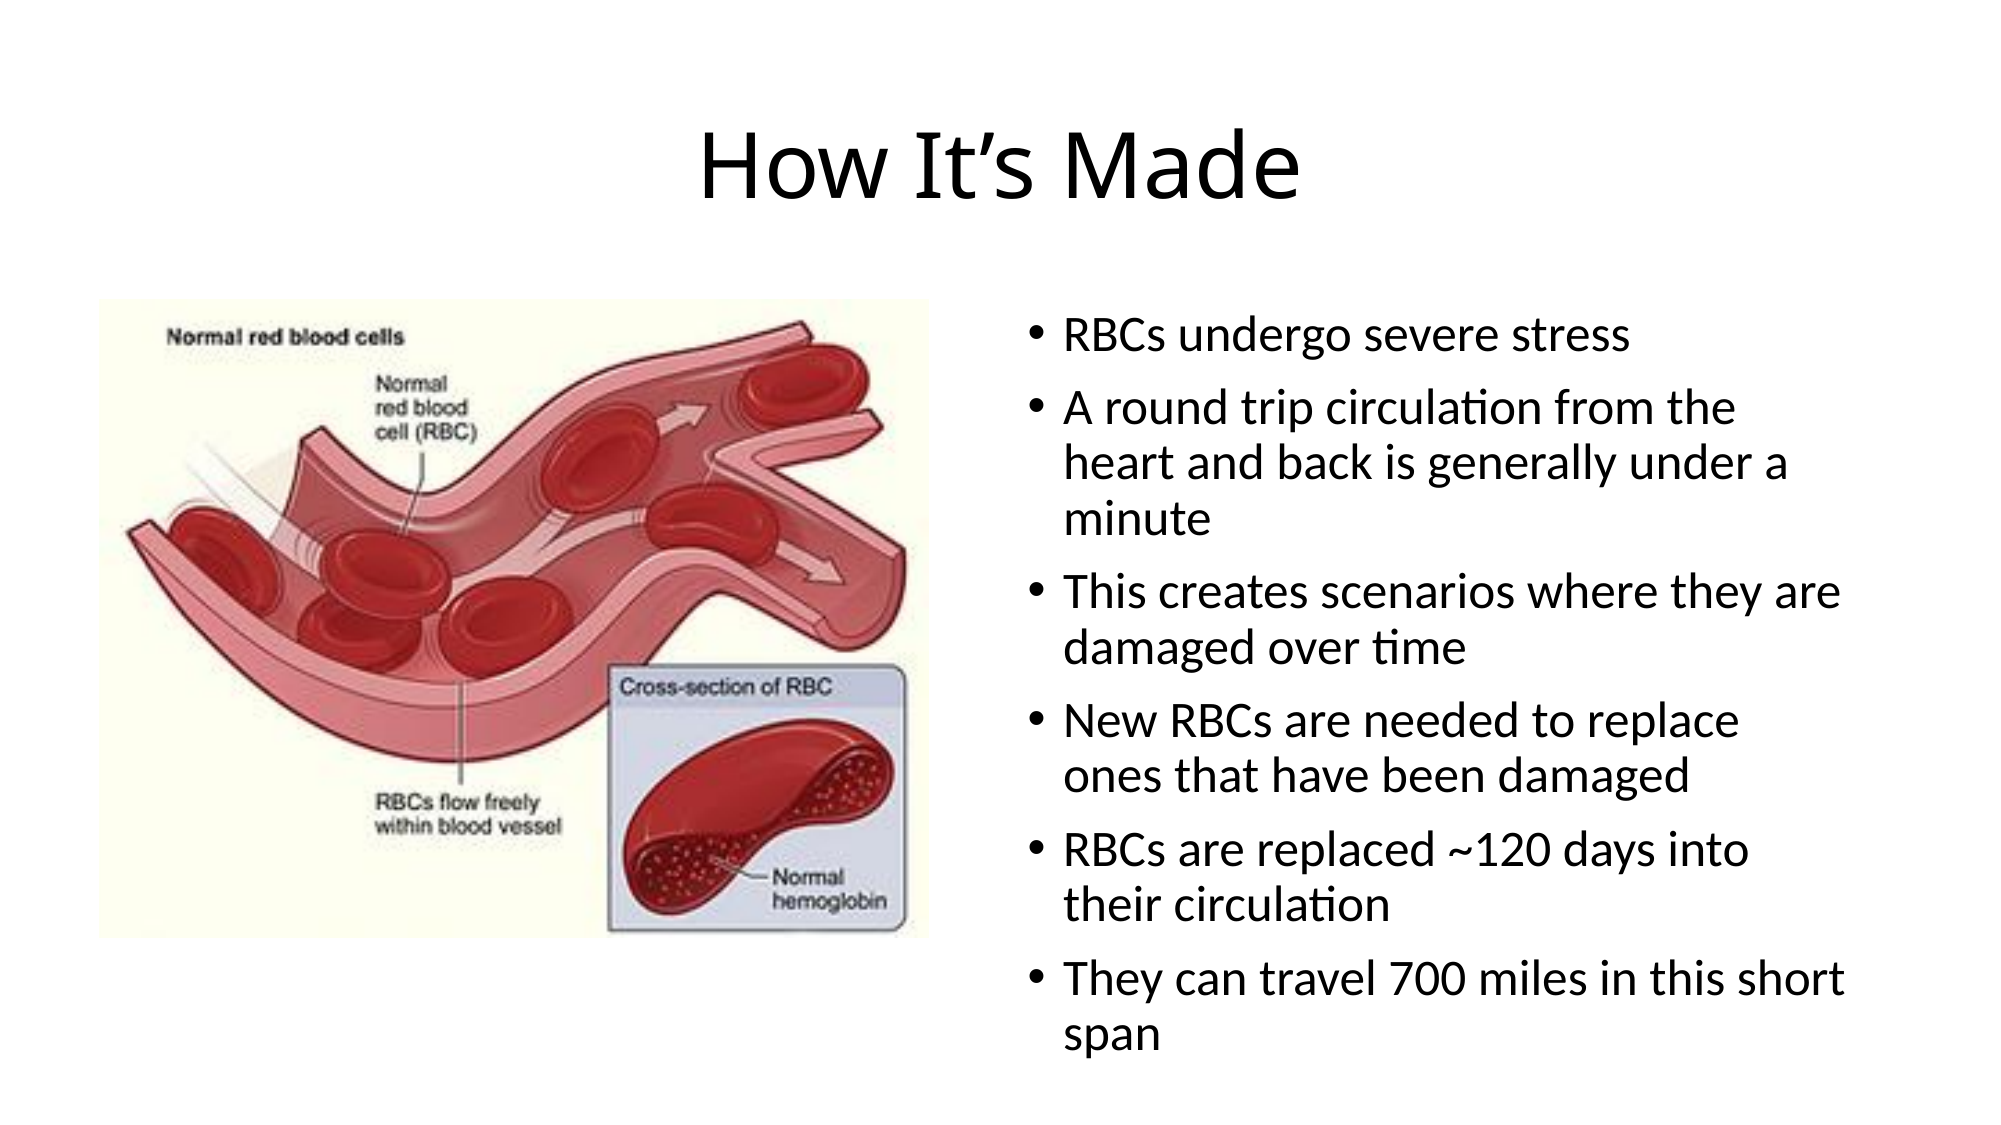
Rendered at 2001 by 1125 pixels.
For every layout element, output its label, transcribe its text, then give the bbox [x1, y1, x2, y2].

list RBCs undergo severe stress A round trip circulation from the heart and back is generally under a minute This creates scenarios where they are damaged over time New RBCs are needed to replace ones that have been damaged RBCs are replaced ~120 days into their circulation They can travel 700 miles in this short span [1012, 299, 1863, 1075]
title How It’s Made [137, 59, 1863, 278]
picture [99, 299, 929, 938]
